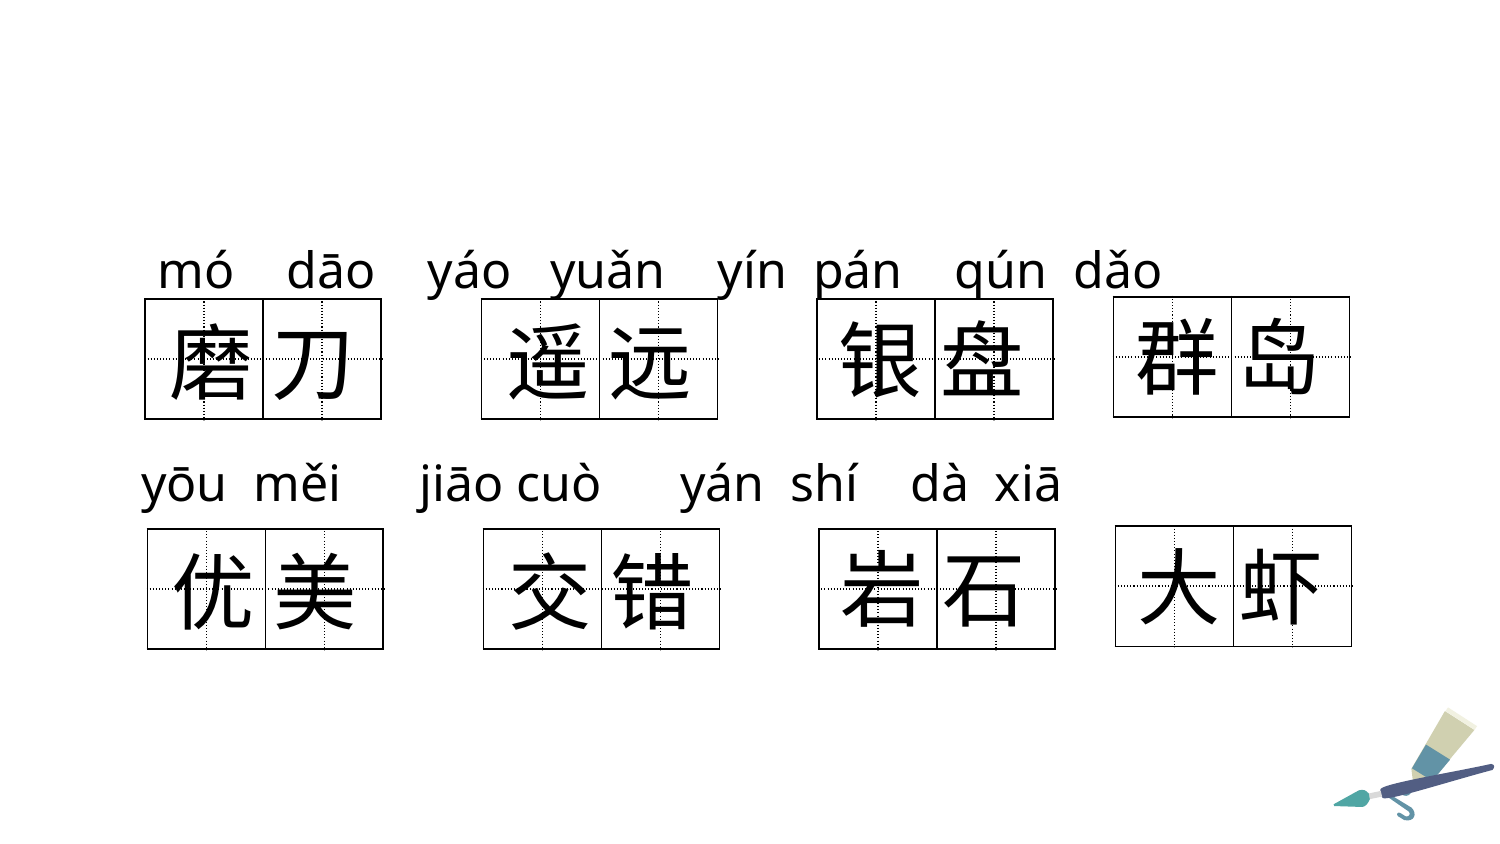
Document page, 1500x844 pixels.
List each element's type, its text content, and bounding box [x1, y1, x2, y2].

table_header [1338, 527, 1351, 586]
text_box 银 盘 [823, 300, 1039, 415]
table_header [820, 530, 825, 589]
table_cell [484, 589, 493, 648]
table_header [324, 530, 382, 589]
table_cell [1293, 586, 1351, 646]
table_cell [994, 359, 1052, 418]
text_box 优 美 [156, 532, 372, 648]
table_cell [146, 359, 154, 418]
table_header [146, 300, 204, 359]
table_header [1114, 298, 1120, 357]
text_box 群 岛 [1120, 297, 1336, 413]
table_header [148, 530, 206, 589]
text_box 交 错 [493, 532, 709, 648]
table_cell [372, 589, 382, 648]
table_cell [709, 589, 719, 648]
table_cell [1114, 357, 1173, 416]
text_box 大 虾 [1122, 527, 1338, 643]
table_header [1116, 527, 1122, 586]
table_cell [707, 359, 717, 418]
text_box 岩 石 [825, 529, 1041, 645]
text_box mó dāo yáo yuǎn yín pán qún dǎo [143, 200, 1500, 306]
table_cell [1291, 357, 1349, 416]
text_box 磨 刀 [154, 302, 370, 418]
table_header [1039, 300, 1052, 359]
table_header [1336, 298, 1349, 357]
table_header [484, 530, 543, 589]
table_cell [482, 359, 491, 418]
table_header [818, 300, 823, 359]
table_header [659, 300, 717, 359]
table_cell [148, 589, 156, 648]
table_cell [370, 359, 380, 418]
table_header [1041, 530, 1054, 589]
table_cell [818, 359, 876, 418]
text_box yōu měi jiāo cuò yán shí dà xiā [126, 443, 1367, 519]
table_header [661, 530, 719, 589]
table_header [322, 300, 380, 359]
table_cell [820, 589, 878, 648]
table_header [482, 300, 541, 359]
text_box 遥 远 [491, 302, 707, 418]
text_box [1358, 708, 1481, 844]
table_cell [1116, 586, 1175, 646]
table_cell [996, 589, 1054, 648]
